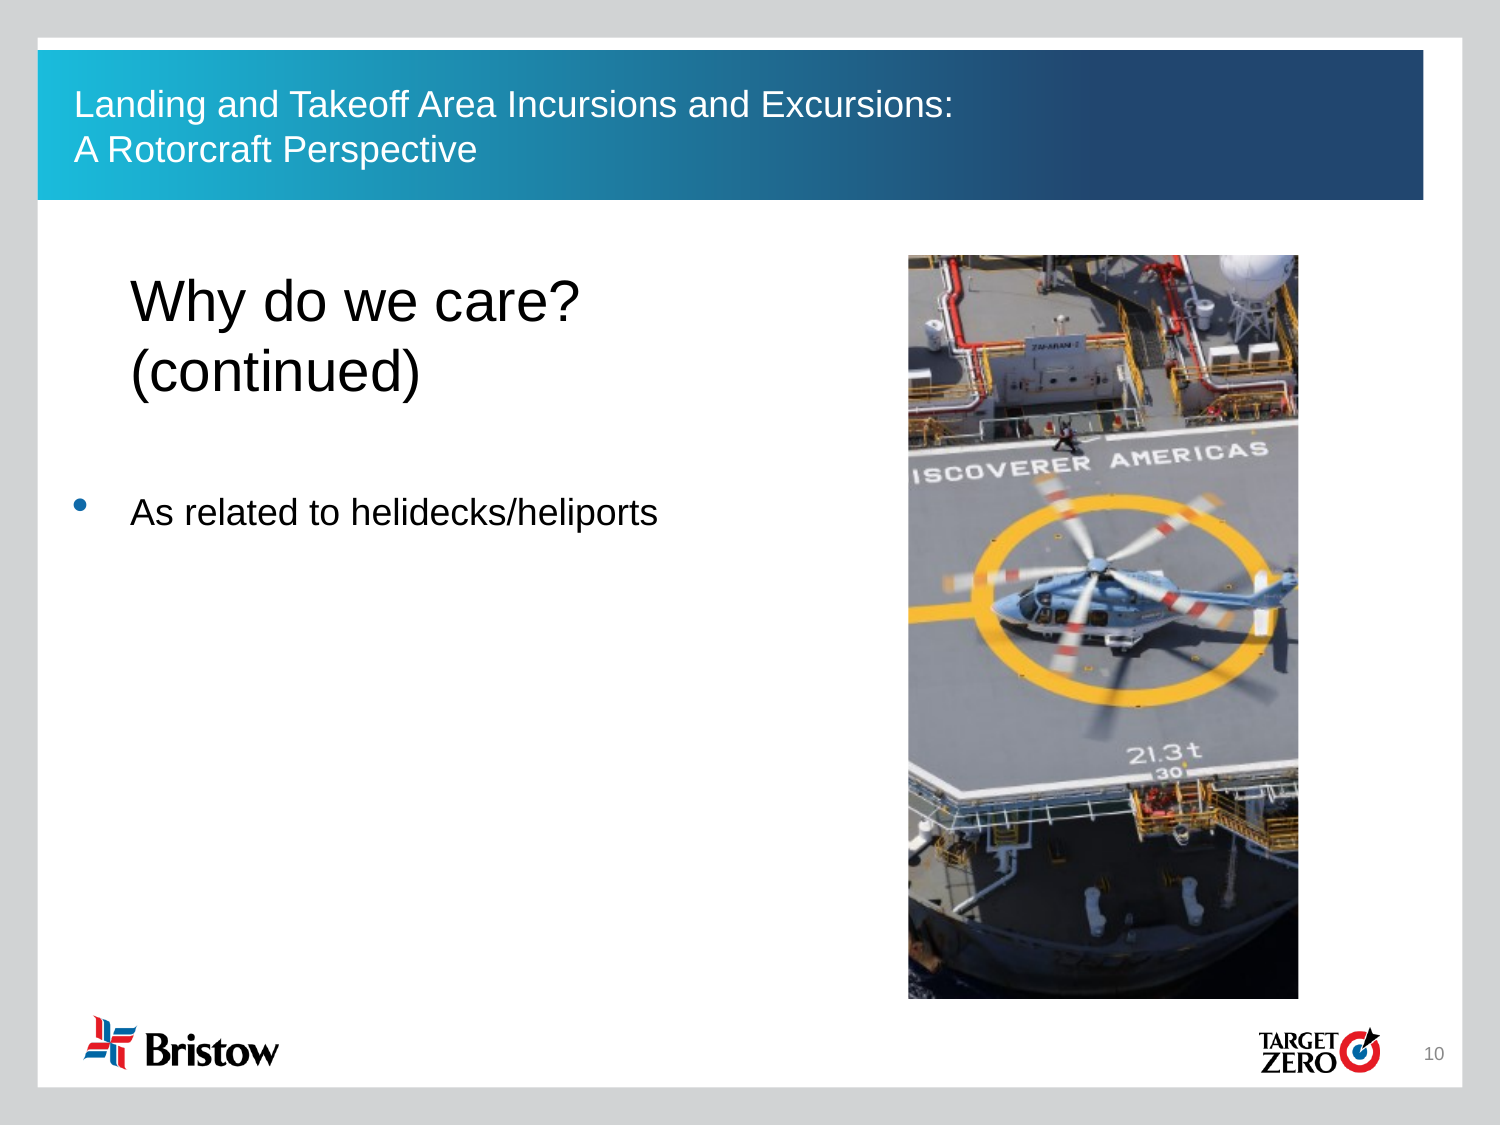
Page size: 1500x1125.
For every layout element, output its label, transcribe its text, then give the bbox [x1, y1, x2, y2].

picture [908, 255, 1299, 999]
picture [83, 1015, 279, 1070]
picture [1259, 1027, 1380, 1073]
text_box Why do we care? (continued) As related to helidecks/heliports [73, 255, 723, 998]
text_box Landing and Takeoff Area Incursions and Excursions: A Rotorcraft Perspective [73, 50, 1424, 200]
